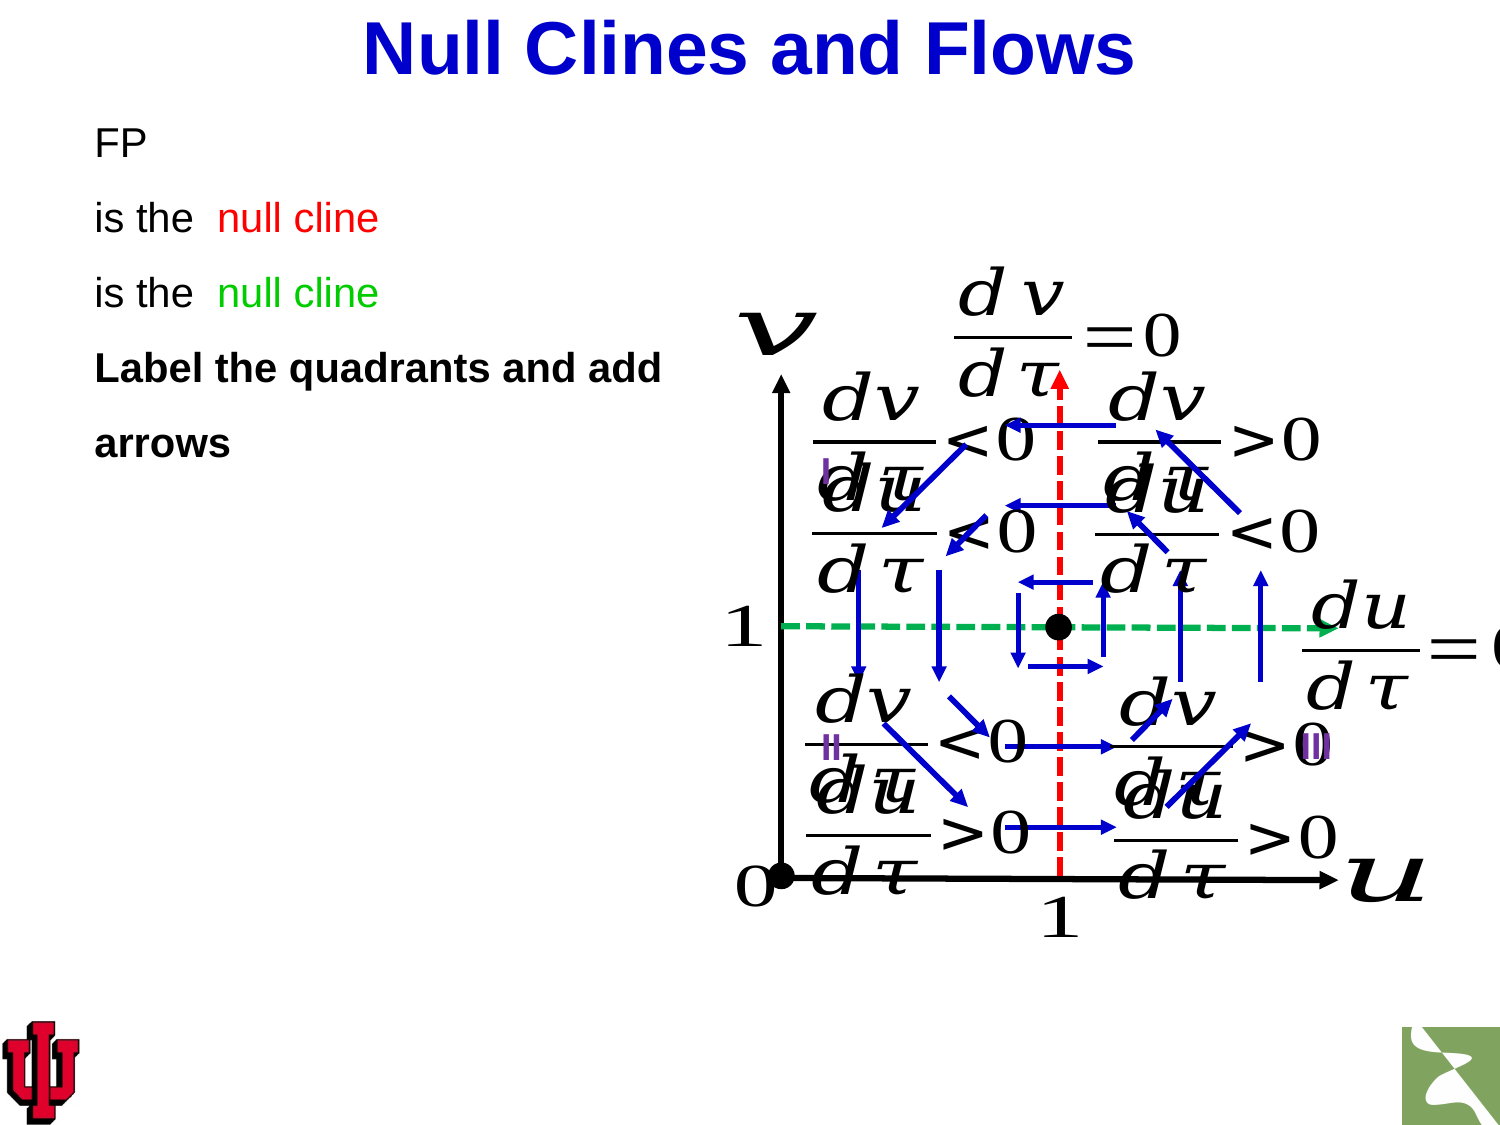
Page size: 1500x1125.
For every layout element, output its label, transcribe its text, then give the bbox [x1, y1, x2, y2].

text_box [719, 259, 1500, 952]
title Null Clines and Flows [0, 0, 1500, 90]
picture [0, 1020, 80, 1125]
picture [1402, 1027, 1500, 1125]
